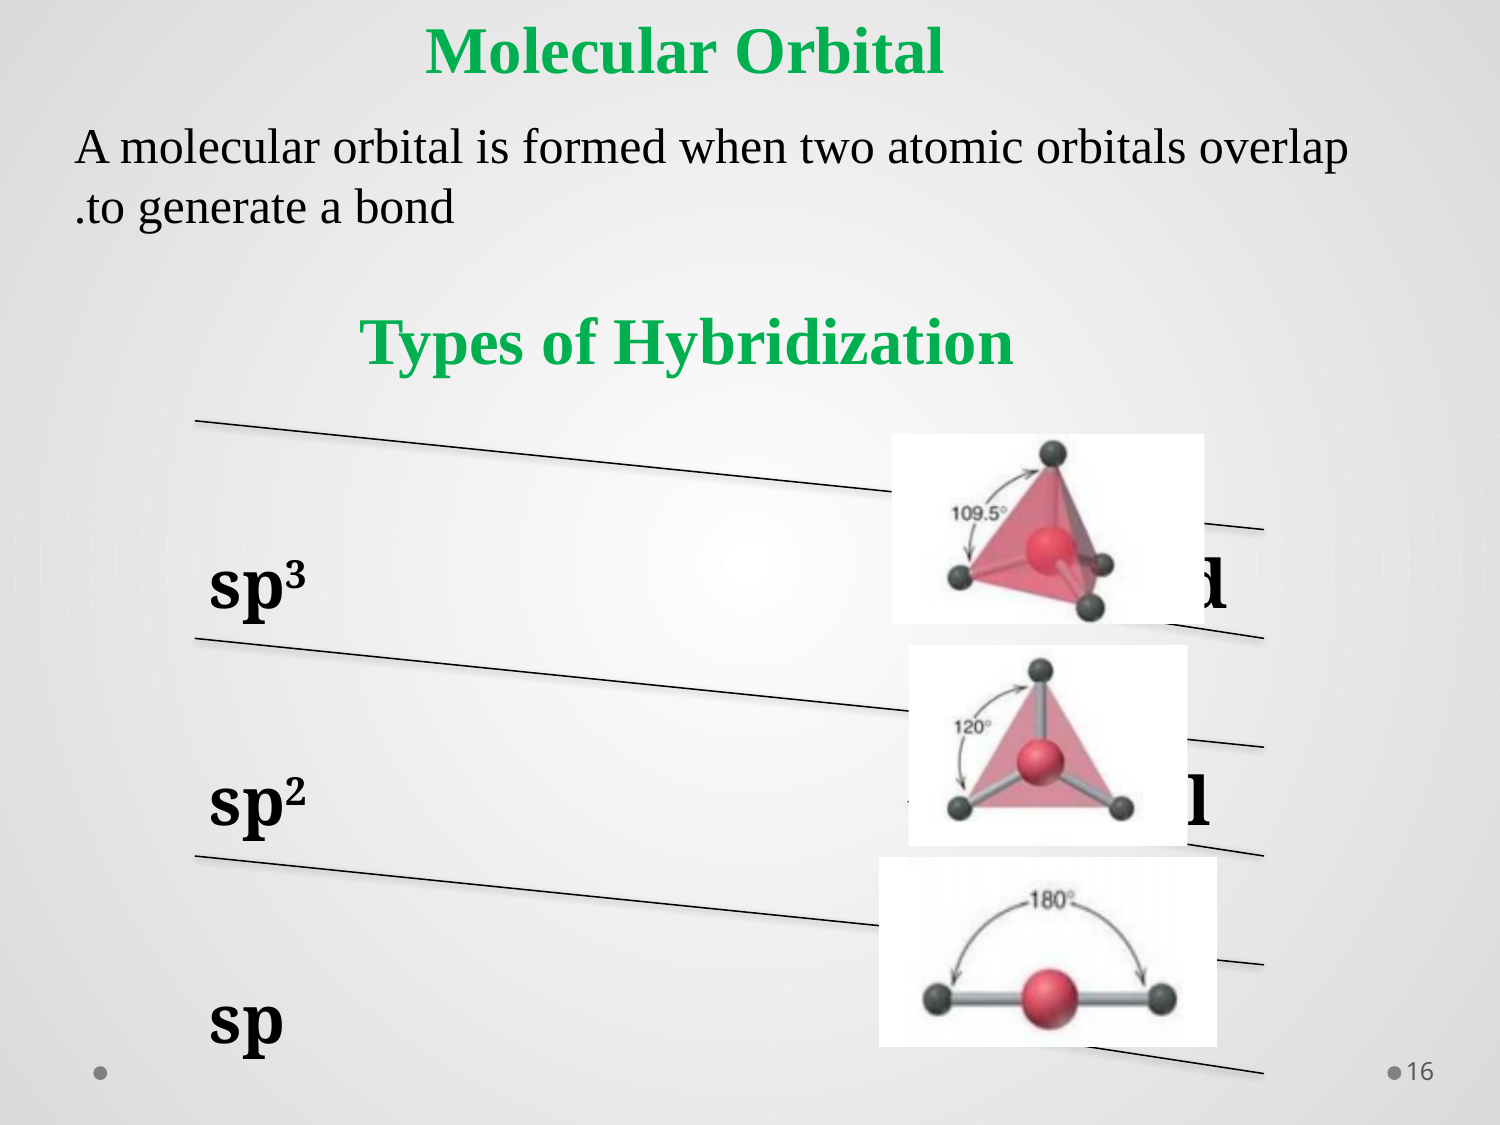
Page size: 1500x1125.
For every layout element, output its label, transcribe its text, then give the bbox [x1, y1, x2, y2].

picture [891, 433, 1205, 624]
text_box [194, 420, 1265, 1074]
text_box A molecular orbital is formed when two atomic orbitals overlap to generate a bond. [46, 106, 1365, 242]
text_box [212, 74, 1388, 238]
picture [908, 644, 1188, 847]
slide_number 16 [1401, 1042, 1494, 1103]
text_box Molecular Orbital [410, 0, 961, 95]
text_box Types of Hybridization [344, 290, 1030, 386]
picture [879, 857, 1217, 1047]
